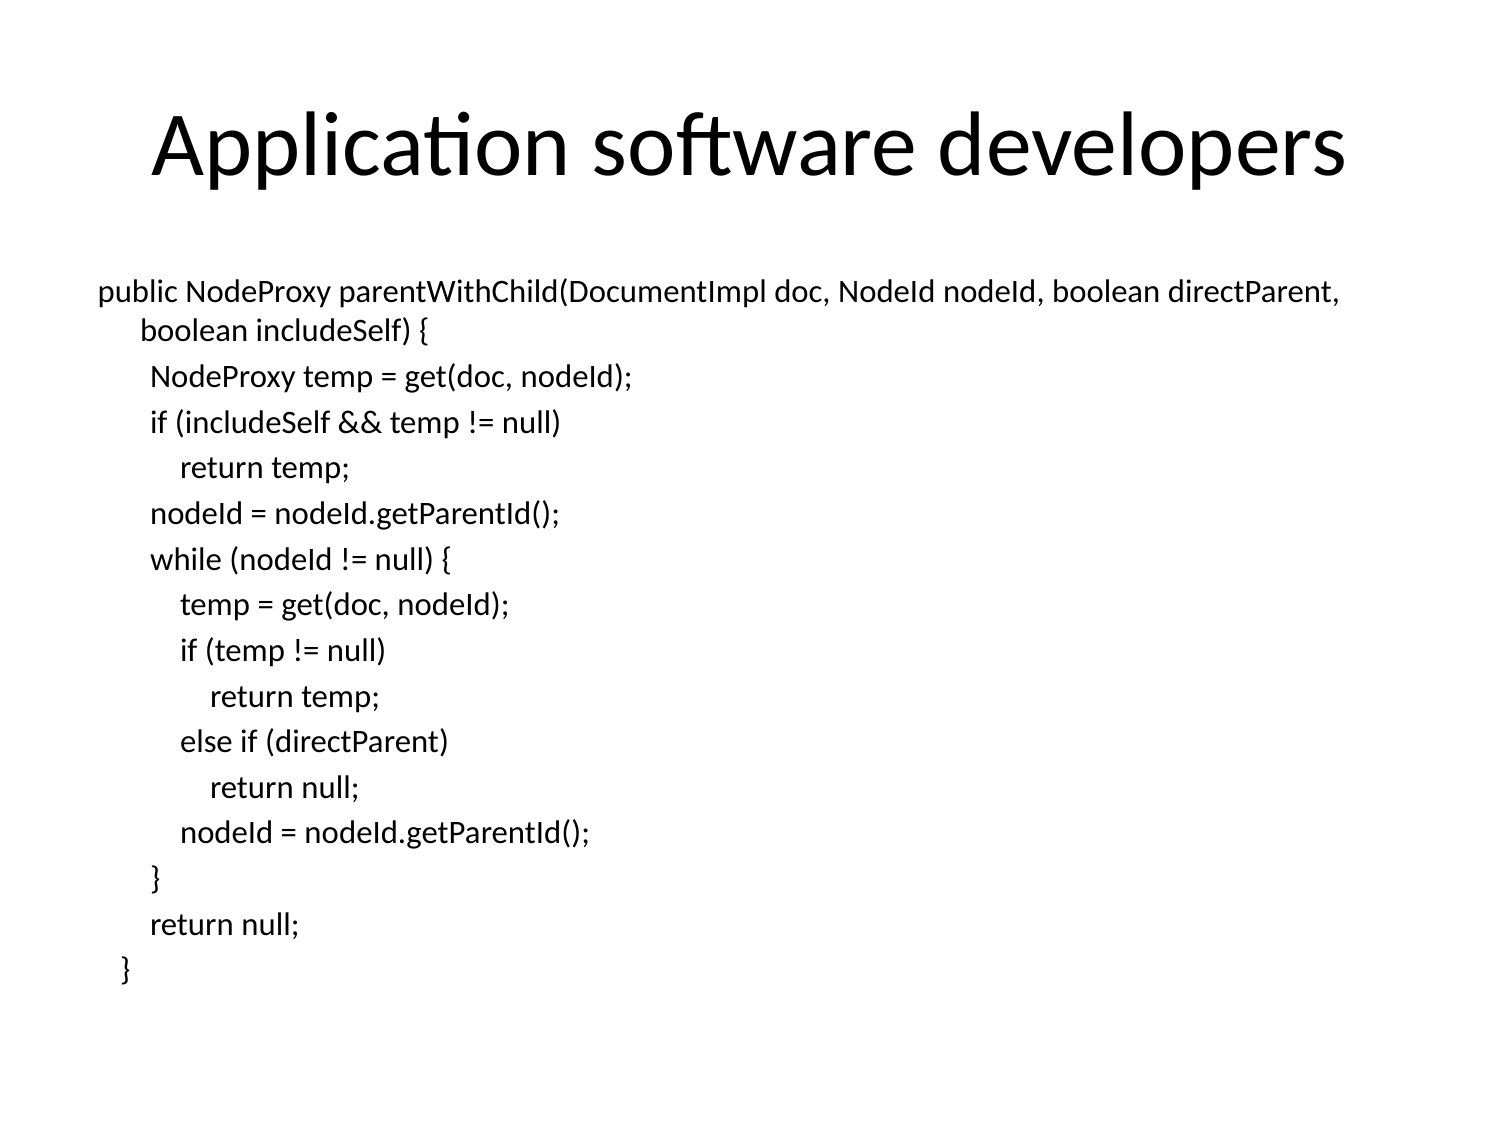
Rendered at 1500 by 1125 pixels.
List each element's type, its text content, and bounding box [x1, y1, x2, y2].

title Application software developers [75, 45, 1425, 233]
list public NodeProxy parentWithChild(DocumentImpl doc, NodeId nodeId, boolean directParent, boolean includeSelf) { NodeProxy temp = get(doc, nodeId); if (includeSelf && temp != null) return temp; nodeId = nodeId.getParentId(); while (nodeId != null) { temp = get(doc, nodeId); if (temp != null) return temp; else if (directParent) return null; nodeId = nodeId.getParentId(); } return null; } [75, 262, 1425, 1005]
